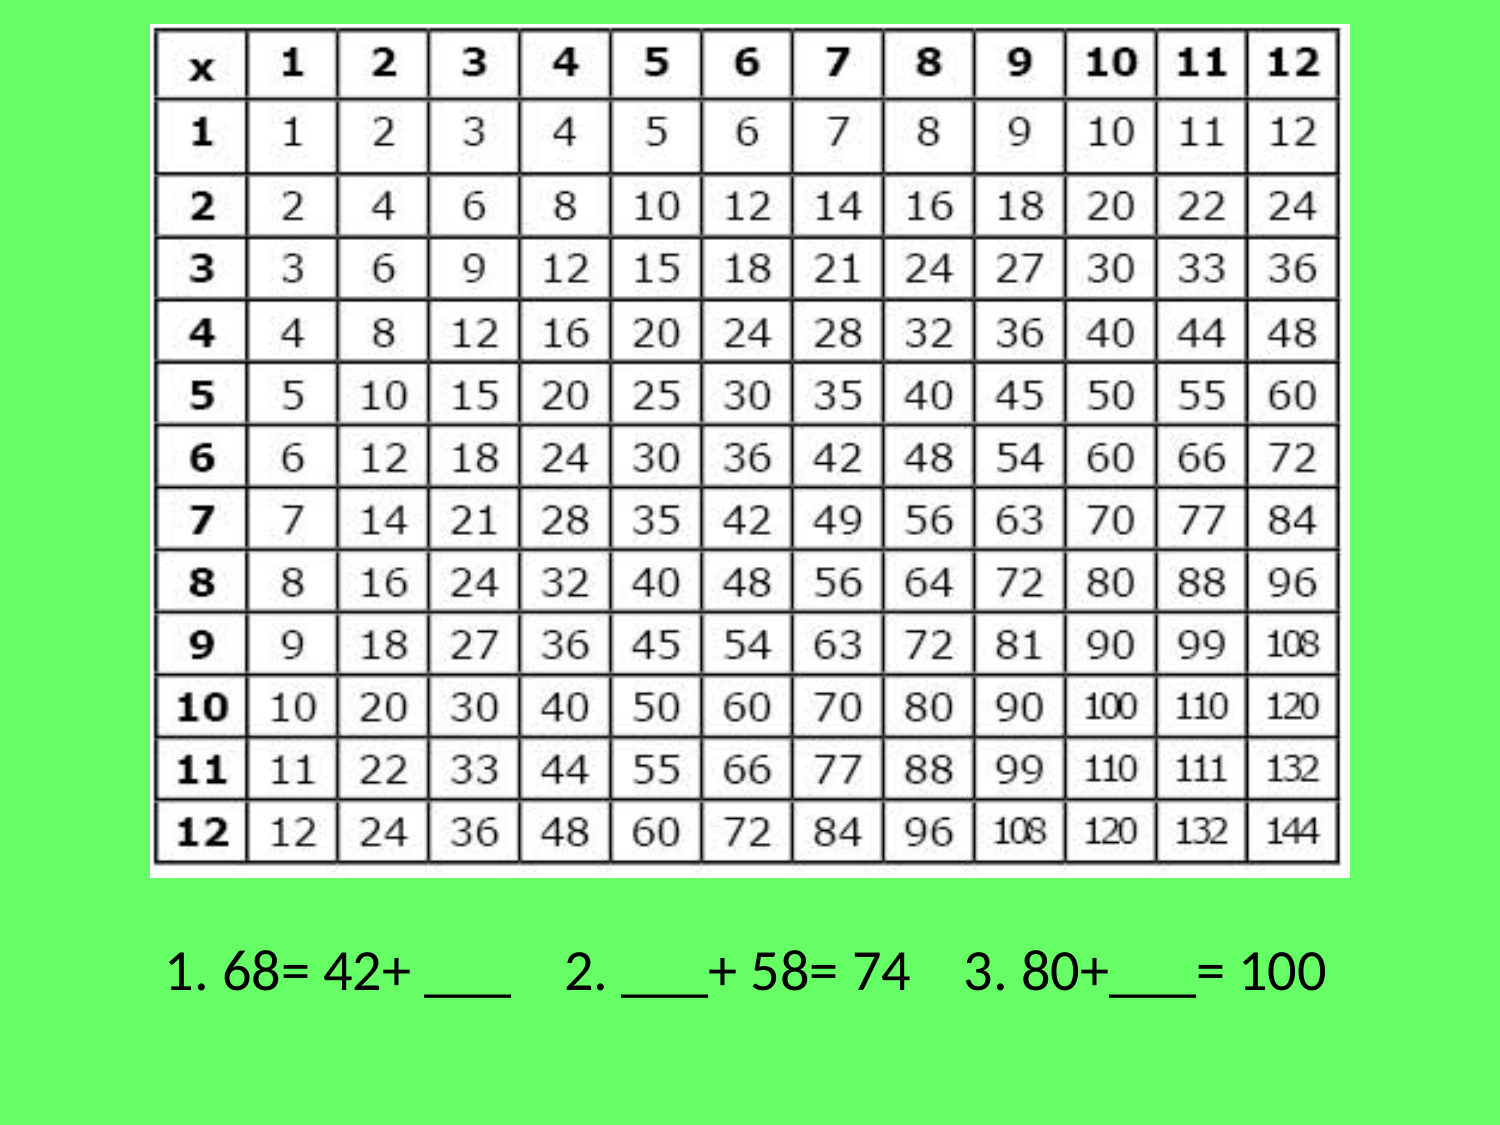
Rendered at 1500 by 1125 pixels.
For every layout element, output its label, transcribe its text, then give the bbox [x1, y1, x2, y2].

text_box 1. 68= 42+ ___ 2. ___+ 58= 74 3. 80+___= 100 [149, 924, 1363, 1010]
picture [149, 24, 1351, 878]
